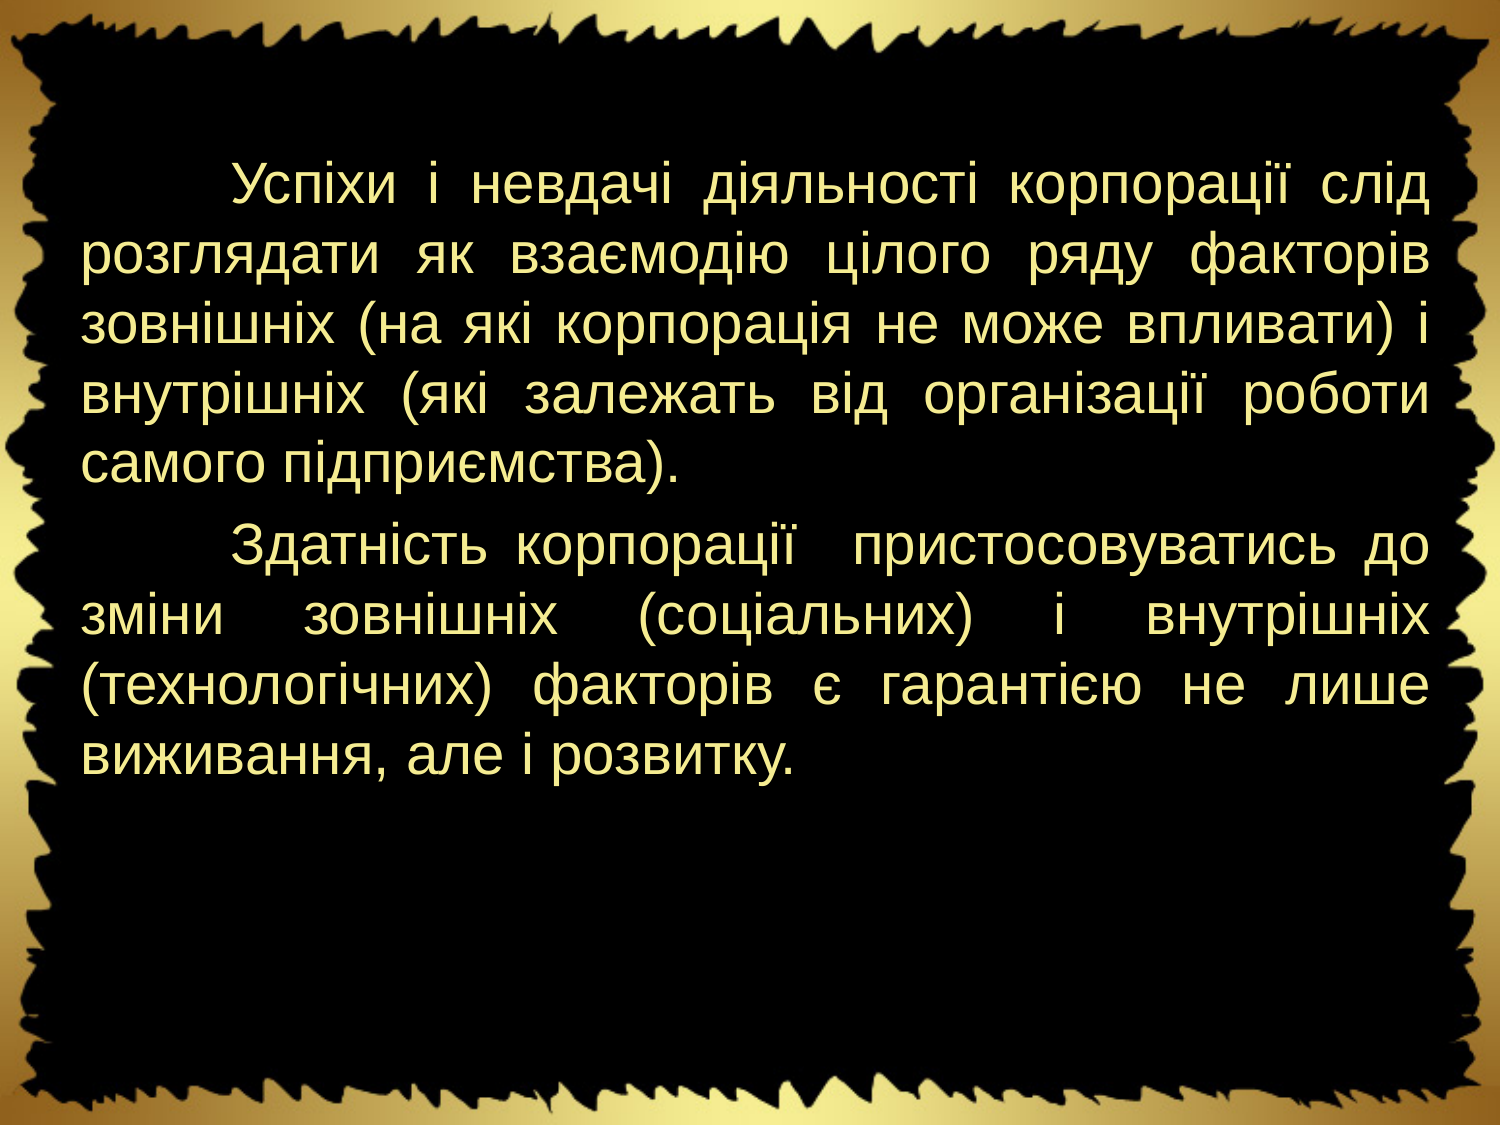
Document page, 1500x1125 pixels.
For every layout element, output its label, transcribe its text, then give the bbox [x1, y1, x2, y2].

picture [0, 0, 1500, 1125]
list Успіхи і невдачі діяльності корпорації слід розглядати як взаємодію цілого ряду факторів зовнішніх (на які корпорація не може впливати) і внутрішніх (які залежать від організації роботи самого підприємства). Здатність корпорації пристосовуватись до зміни зовнішніх (соціальних) і внутрішніх (технологічних) факторів є гарантією не лише виживання, але і розвитку. [64, 137, 1447, 1041]
